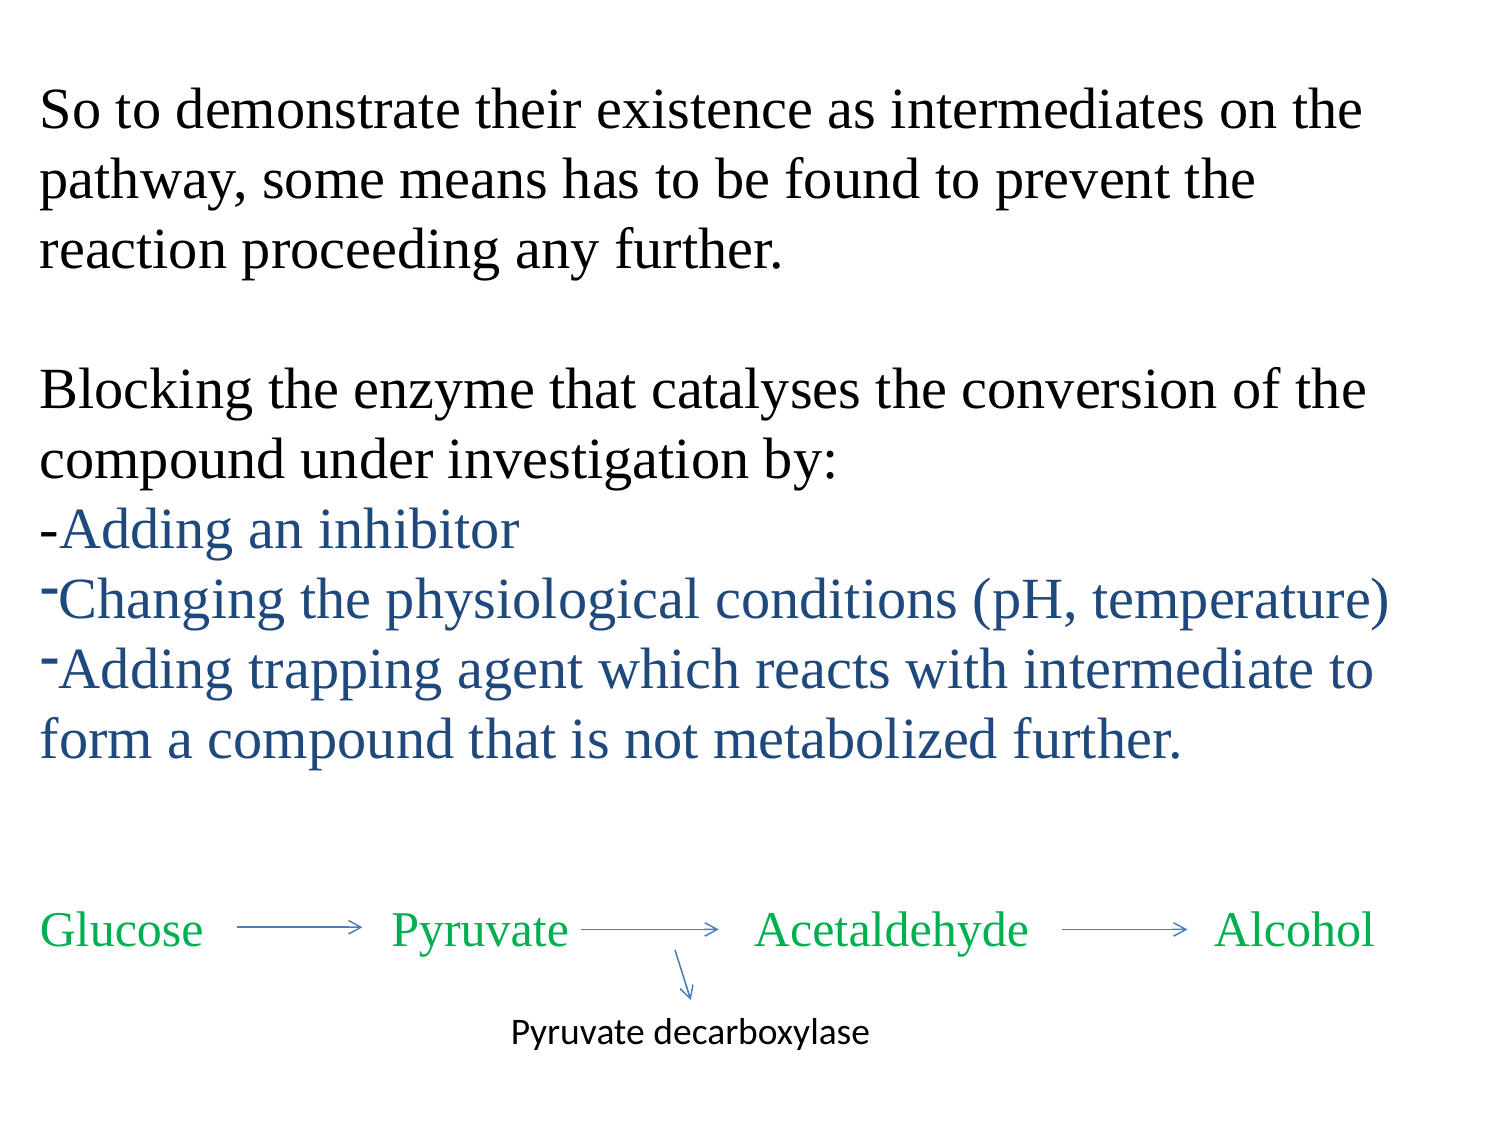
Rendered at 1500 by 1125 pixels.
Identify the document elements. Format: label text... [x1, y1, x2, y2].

text_box So to demonstrate their existence as intermediates on the pathway, some means has to be found to prevent the reaction proceeding any further. Blocking the enzyme that catalyses the conversion of the compound under investigation by: -Adding an inhibitor Changing the physiological conditions (pH, temperature) Adding trapping agent which reacts with intermediate to form a compound that is not metabolized further. [24, 62, 1413, 847]
text_box Glucose Pyruvate Acetaldehyde Alcohol [24, 889, 1500, 965]
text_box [674, 949, 691, 1001]
text_box Pyruvate decarboxylase [496, 999, 886, 1060]
